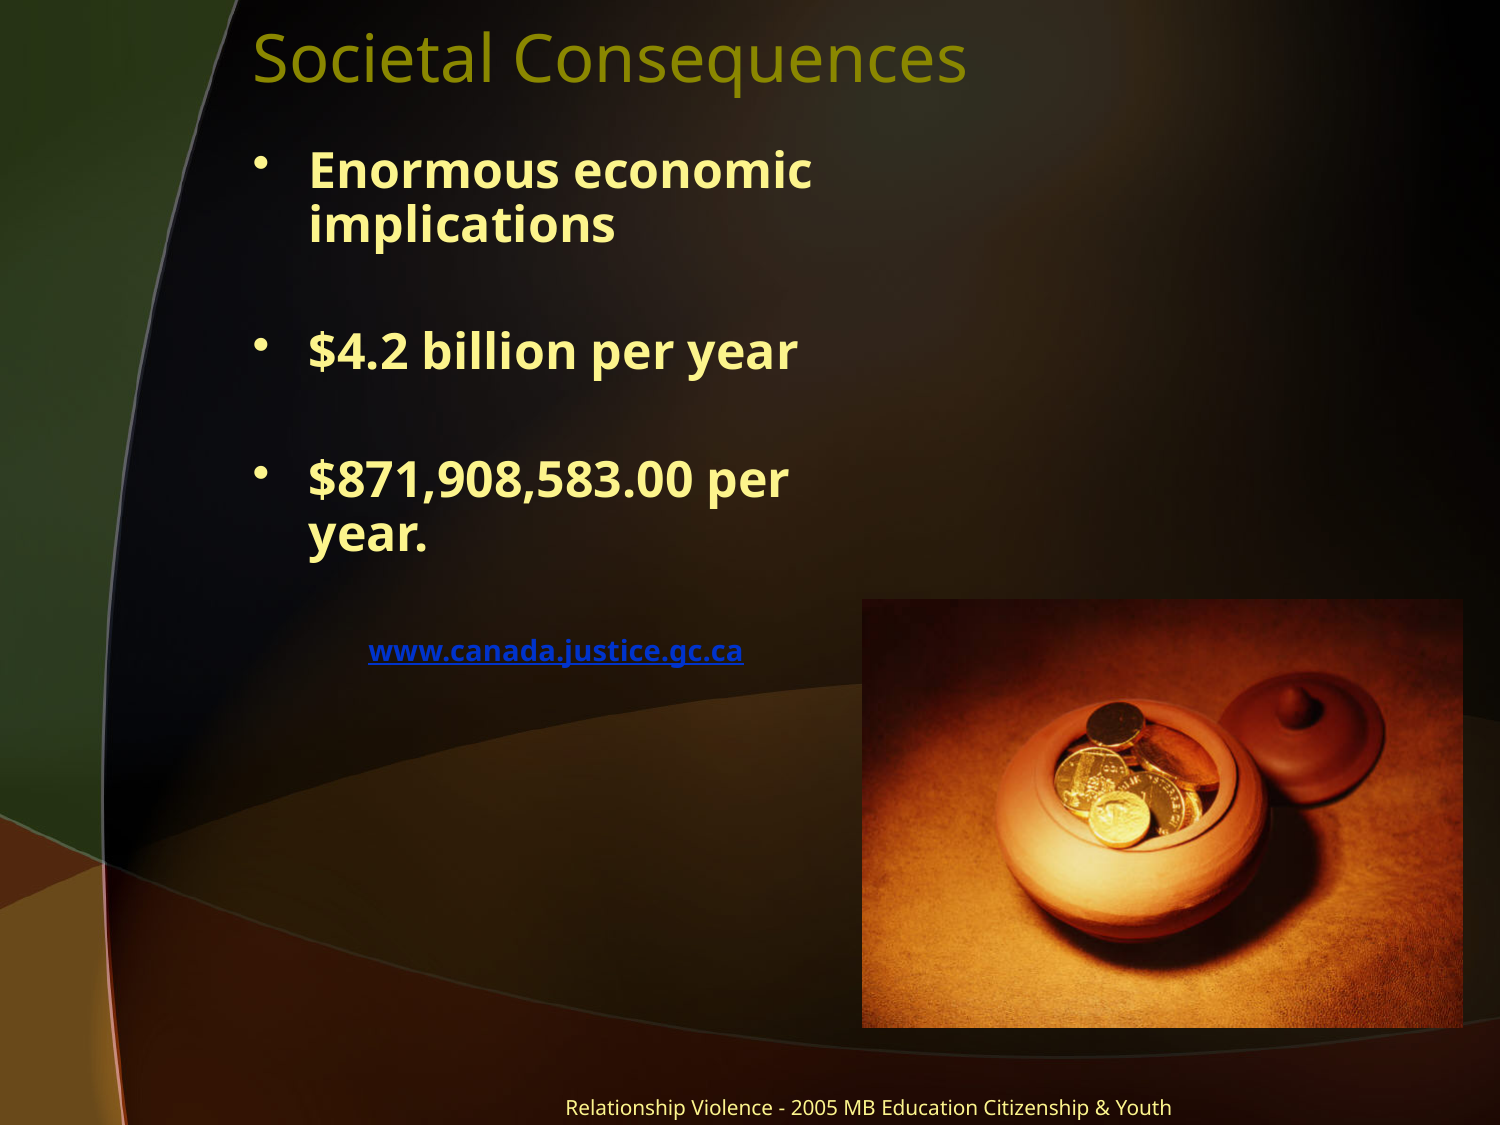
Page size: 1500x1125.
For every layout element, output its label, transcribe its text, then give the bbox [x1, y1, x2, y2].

footer Relationship Violence - 2005 MB Education Citizenship & Youth [512, 1087, 1226, 1125]
list Enormous economic implications $4.2 billion per year $871,908,583.00 per year. www.canada.justice.gc.ca [237, 137, 876, 1063]
title Societal Consequences [237, 0, 1500, 113]
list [862, 599, 1463, 1029]
picture [0, 0, 1500, 1125]
